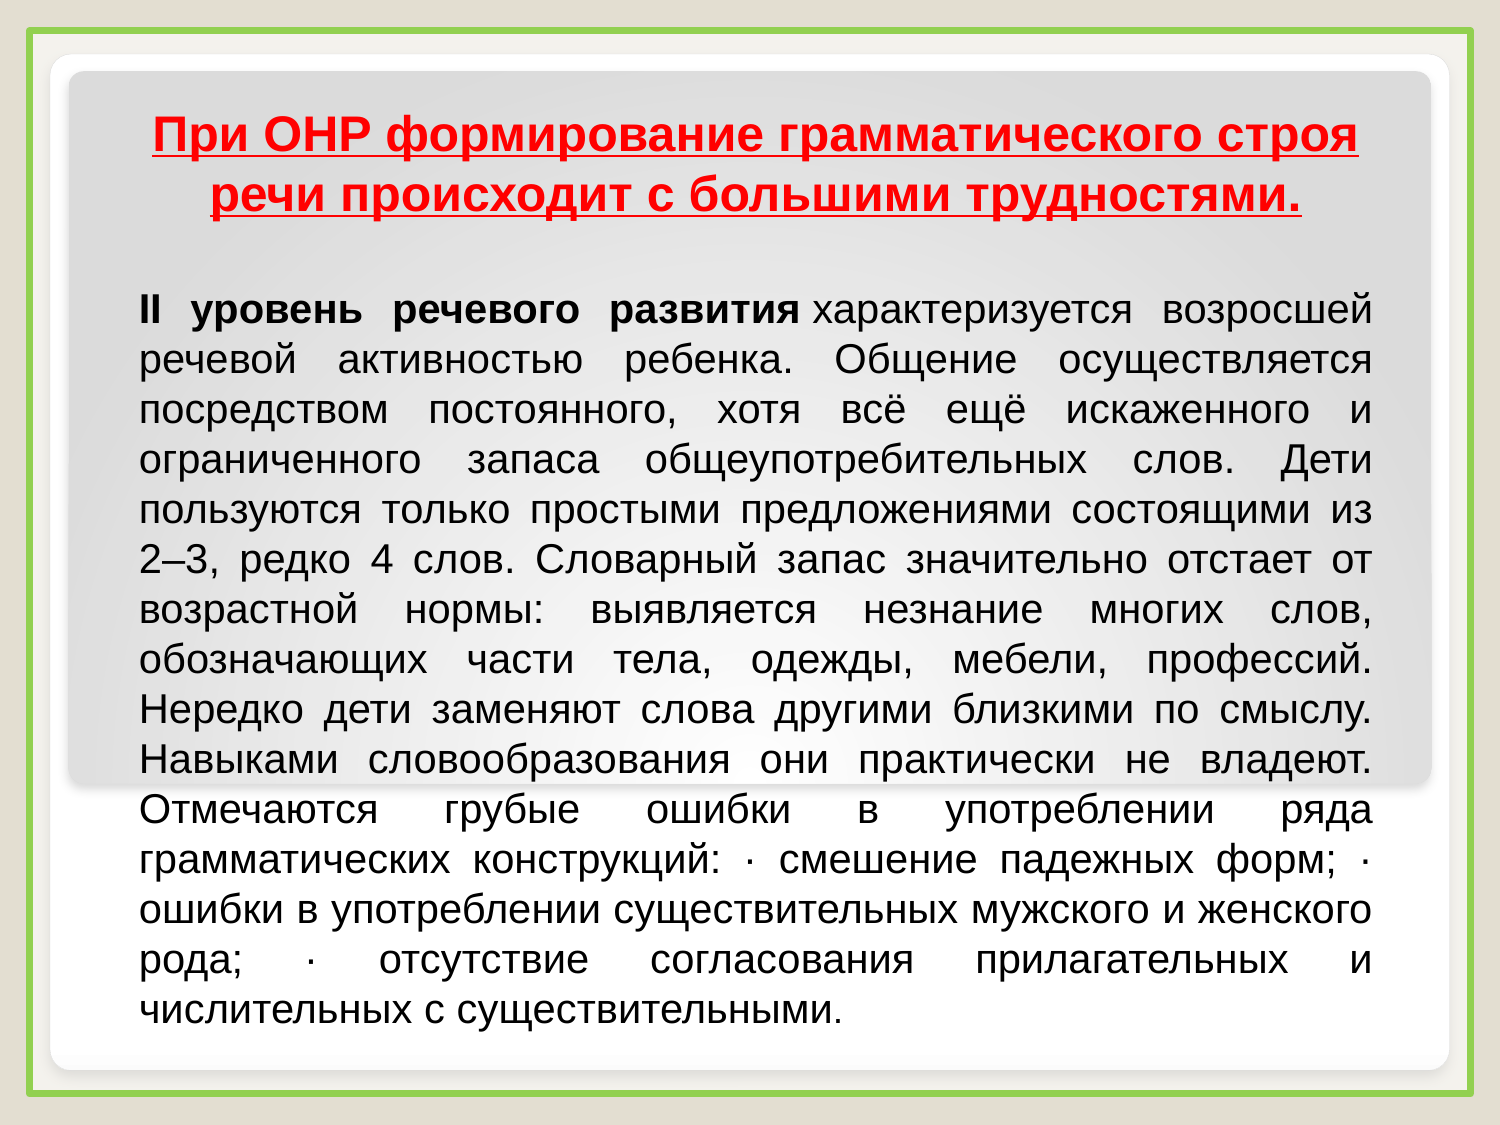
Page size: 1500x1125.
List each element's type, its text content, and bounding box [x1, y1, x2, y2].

text_box При ОНР формирование грамматического строя речи происходит с большими трудностями. II уровень речевого развития характеризуется возросшей речевой активностью ребенка. Общение осуществляется посредством постоянного, хотя всё ещё искаженного и ограниченного запаса общеупотребительных слов. Дети пользуются только простыми предложениями состоящими из 2–3, редко 4 слов. Словарный запас значительно отстает от возрастной нормы: выявляется незнание многих слов, обозначающих части тела, одежды, мебели, профессий. Нередко дети заменяют слова другими близкими по смыслу. Навыками словообразования они практически не владеют. Отмечаются грубые ошибки в употреблении ряда грамматических конструкций: · смешение падежных форм; · ошибки в употреблении существительных мужского и женского рода; · отсутствие согласования прилагательных и числительных с существительными. [123, 94, 1388, 1075]
